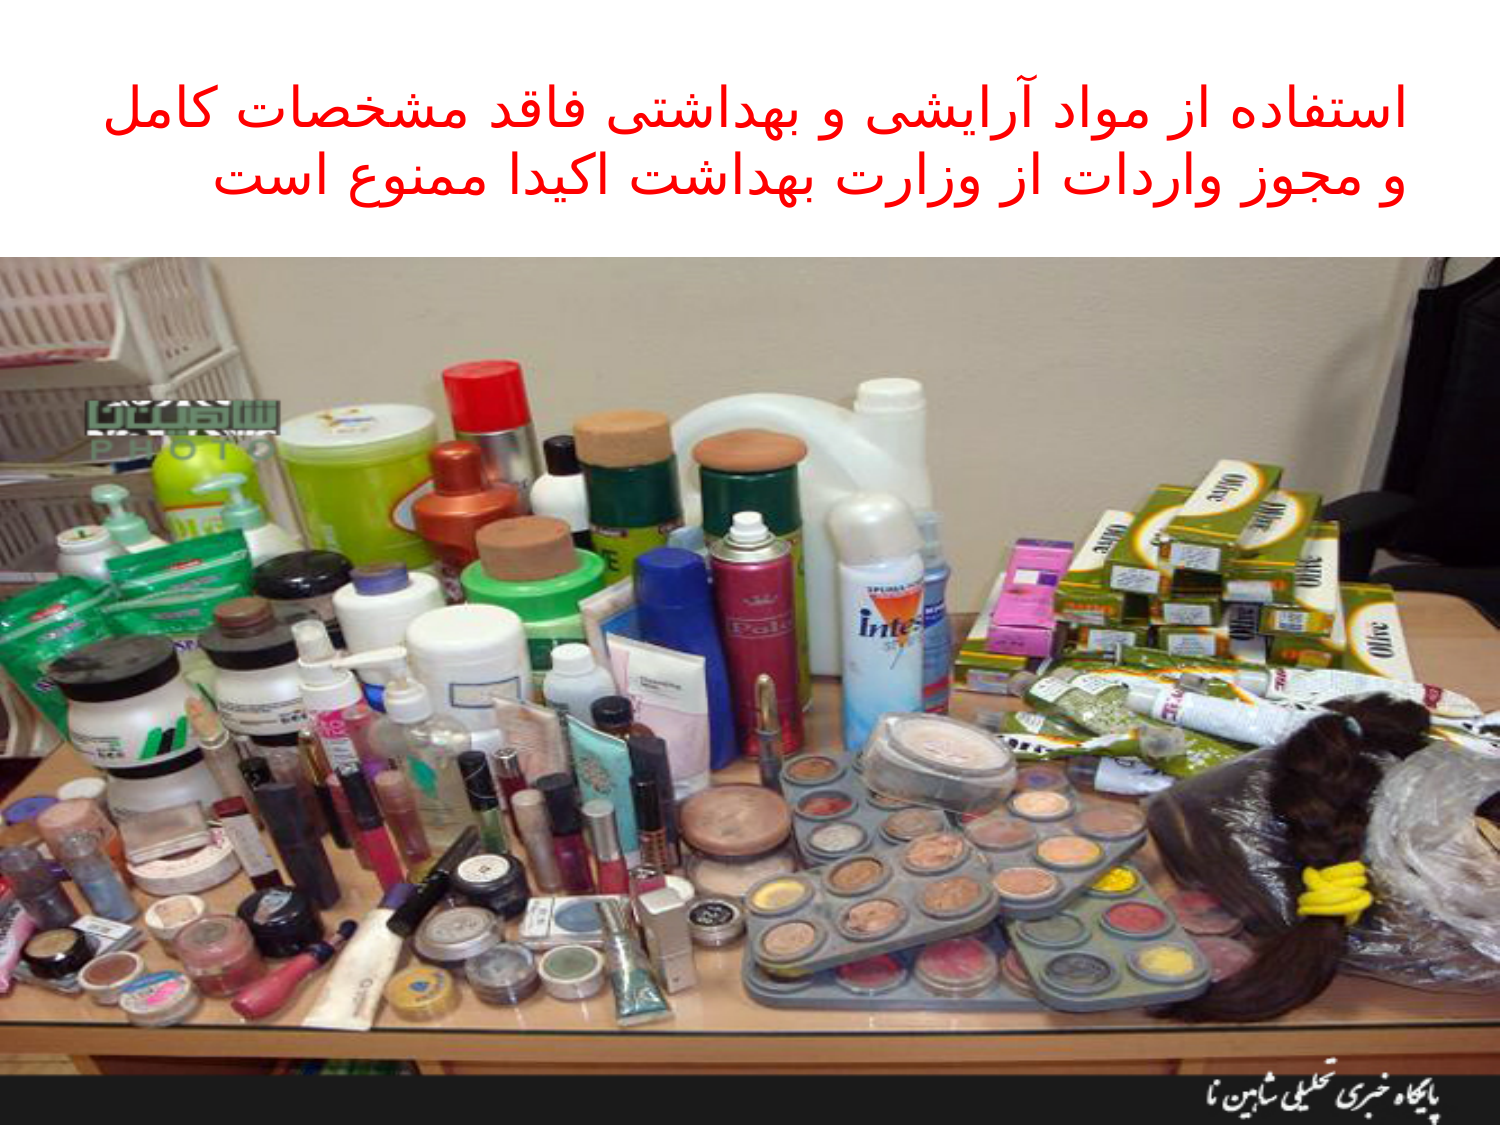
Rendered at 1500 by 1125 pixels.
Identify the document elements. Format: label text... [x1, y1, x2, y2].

picture [0, 257, 1500, 1125]
title استفاده از مواد آرایشی و بهداشتی فاقد مشخصات کامل و مجوز واردات از وزارت بهداشت اکیدا ممنوع است [75, 45, 1425, 233]
